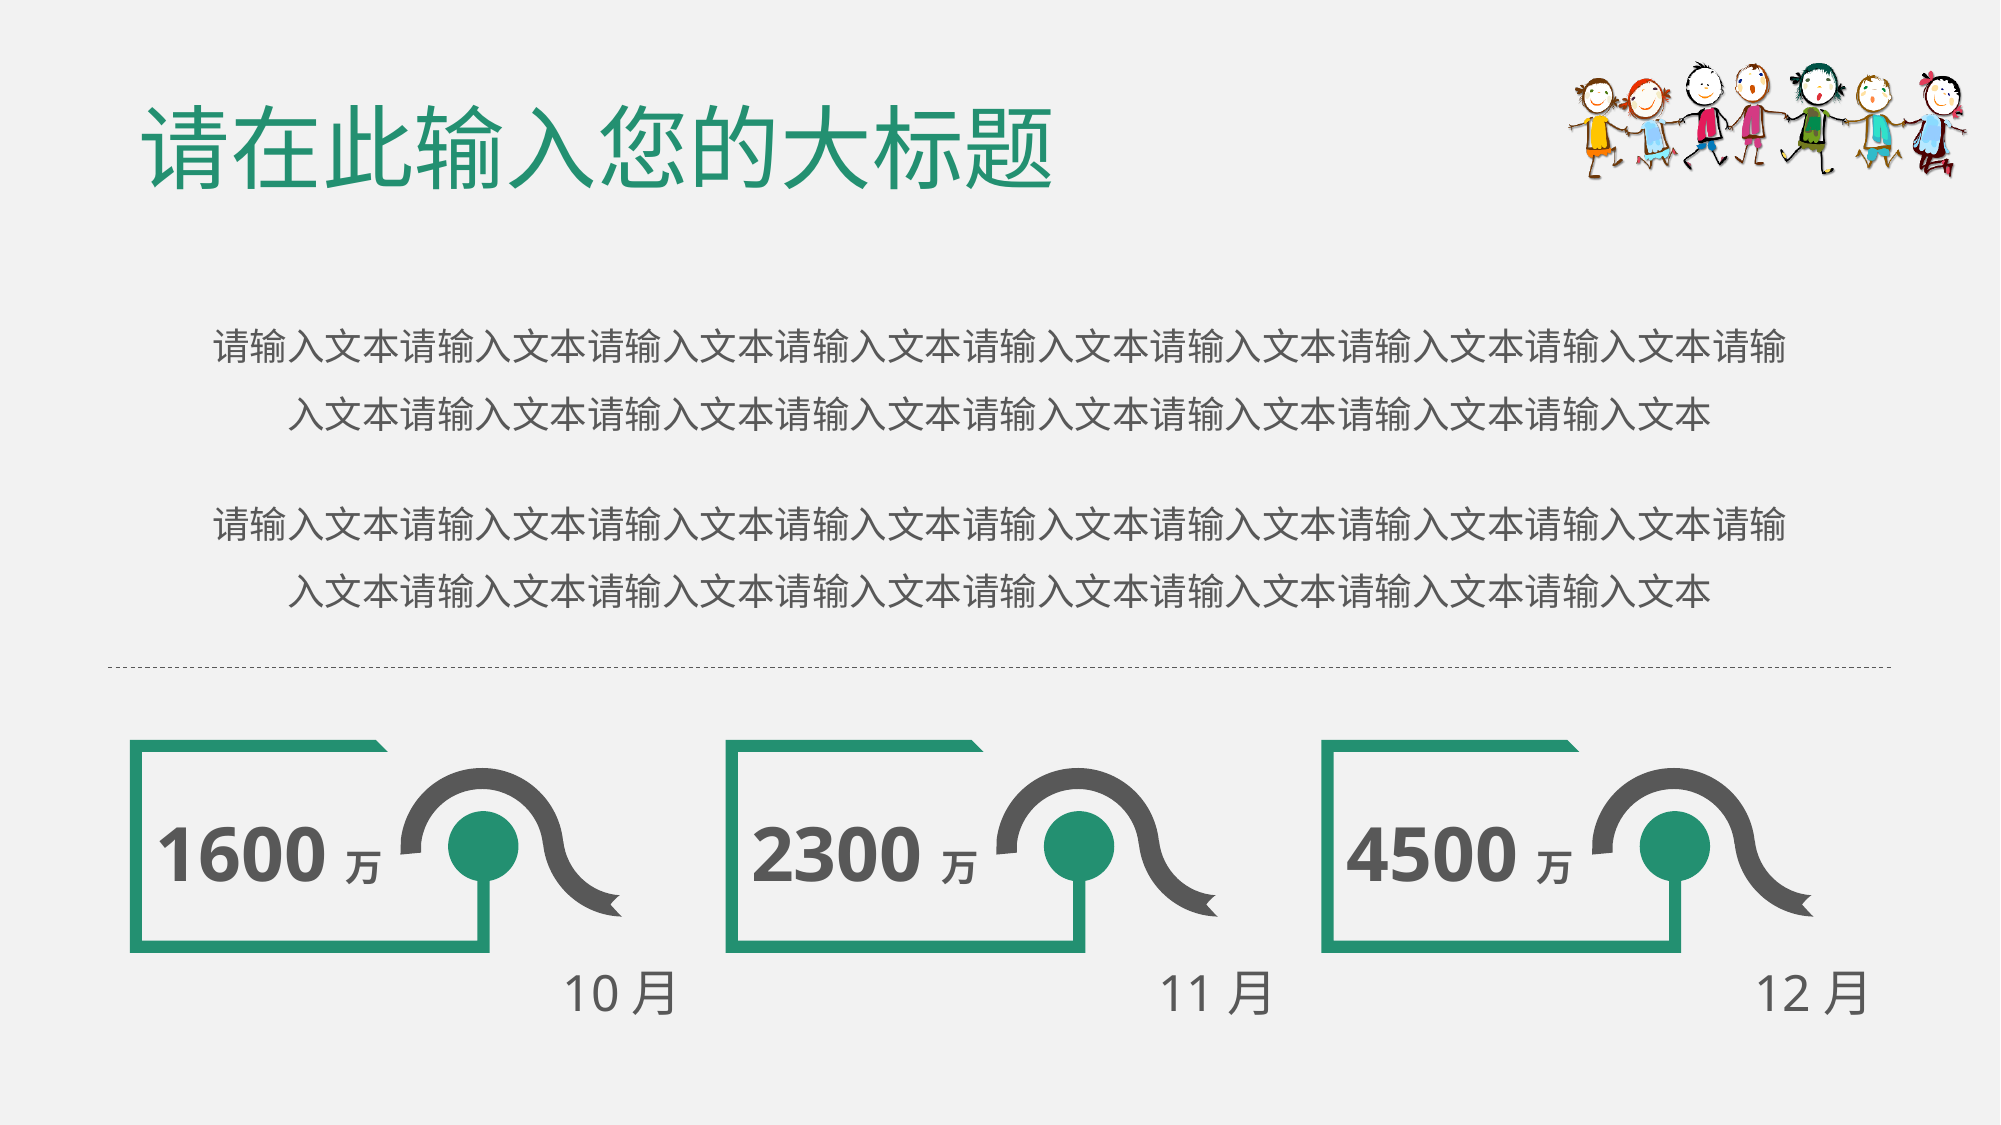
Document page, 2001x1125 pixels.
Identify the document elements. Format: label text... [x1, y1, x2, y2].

text_box 请输入文本请输入文本请输入文本请输入文本请输入文本请输入文本请输入文本请输入文本请输入文本请输入文本请输入文本请输入文本请输入文本请输入文本请输入文本请输入文本 [185, 468, 1815, 624]
text_box [996, 767, 1218, 917]
text_box 请输入文本请输入文本请输入文本请输入文本请输入文本请输入文本请输入文本请输入文本请输入文本请输入文本请输入文本请输入文本请输入文本请输入文本请输入文本请输入文本 [185, 290, 1815, 446]
text_box [1592, 767, 1814, 917]
title 请在此输入您的大标题 [123, 26, 1876, 210]
text_box [1320, 738, 1712, 954]
text_box 12月 [1722, 936, 1906, 1017]
text_box [128, 738, 520, 954]
text_box 10月 [530, 936, 714, 1017]
text_box [724, 738, 1116, 954]
text_box 11月 [1126, 936, 1310, 1017]
text_box 2300万 [730, 799, 994, 905]
picture [1876, 61, 1969, 181]
text_box [400, 767, 623, 917]
text_box 4500万 [1325, 799, 1589, 905]
text_box 1600万 [134, 799, 398, 905]
